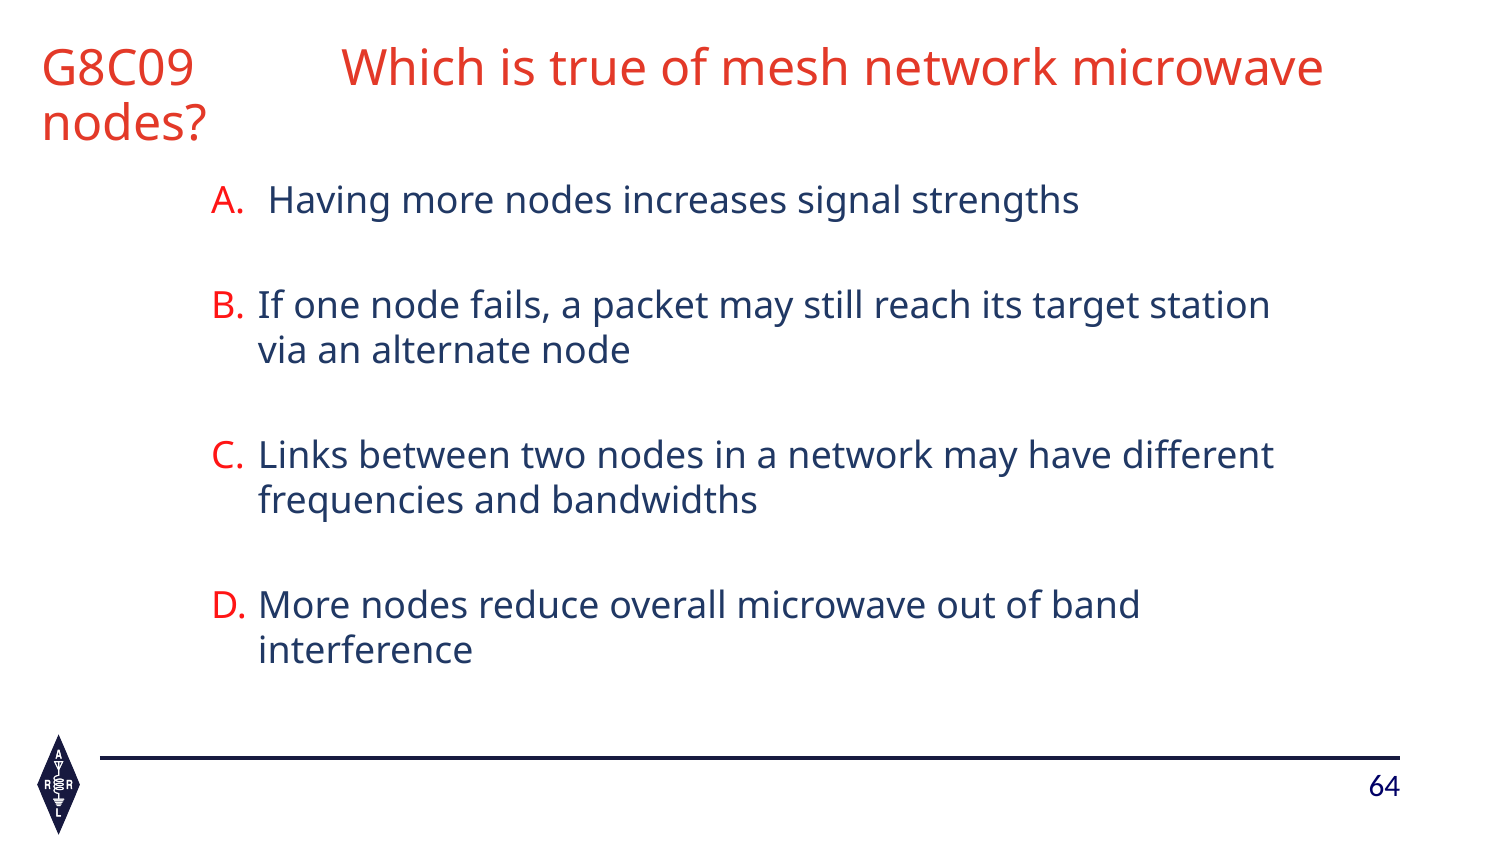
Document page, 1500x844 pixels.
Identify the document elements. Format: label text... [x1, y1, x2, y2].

picture [37, 734, 80, 835]
title G8C09 Which is true of mesh network microwave nodes? [41, 36, 1459, 144]
slide_number 64 [1302, 761, 1400, 807]
text_box Having more nodes increases signal strengths If one node fails, a packet may still reach its target station via an alternate node Links between two nodes in a network may have different frequencies and bandwidths More nodes reduce overall microwave out of band interference [199, 170, 1301, 709]
